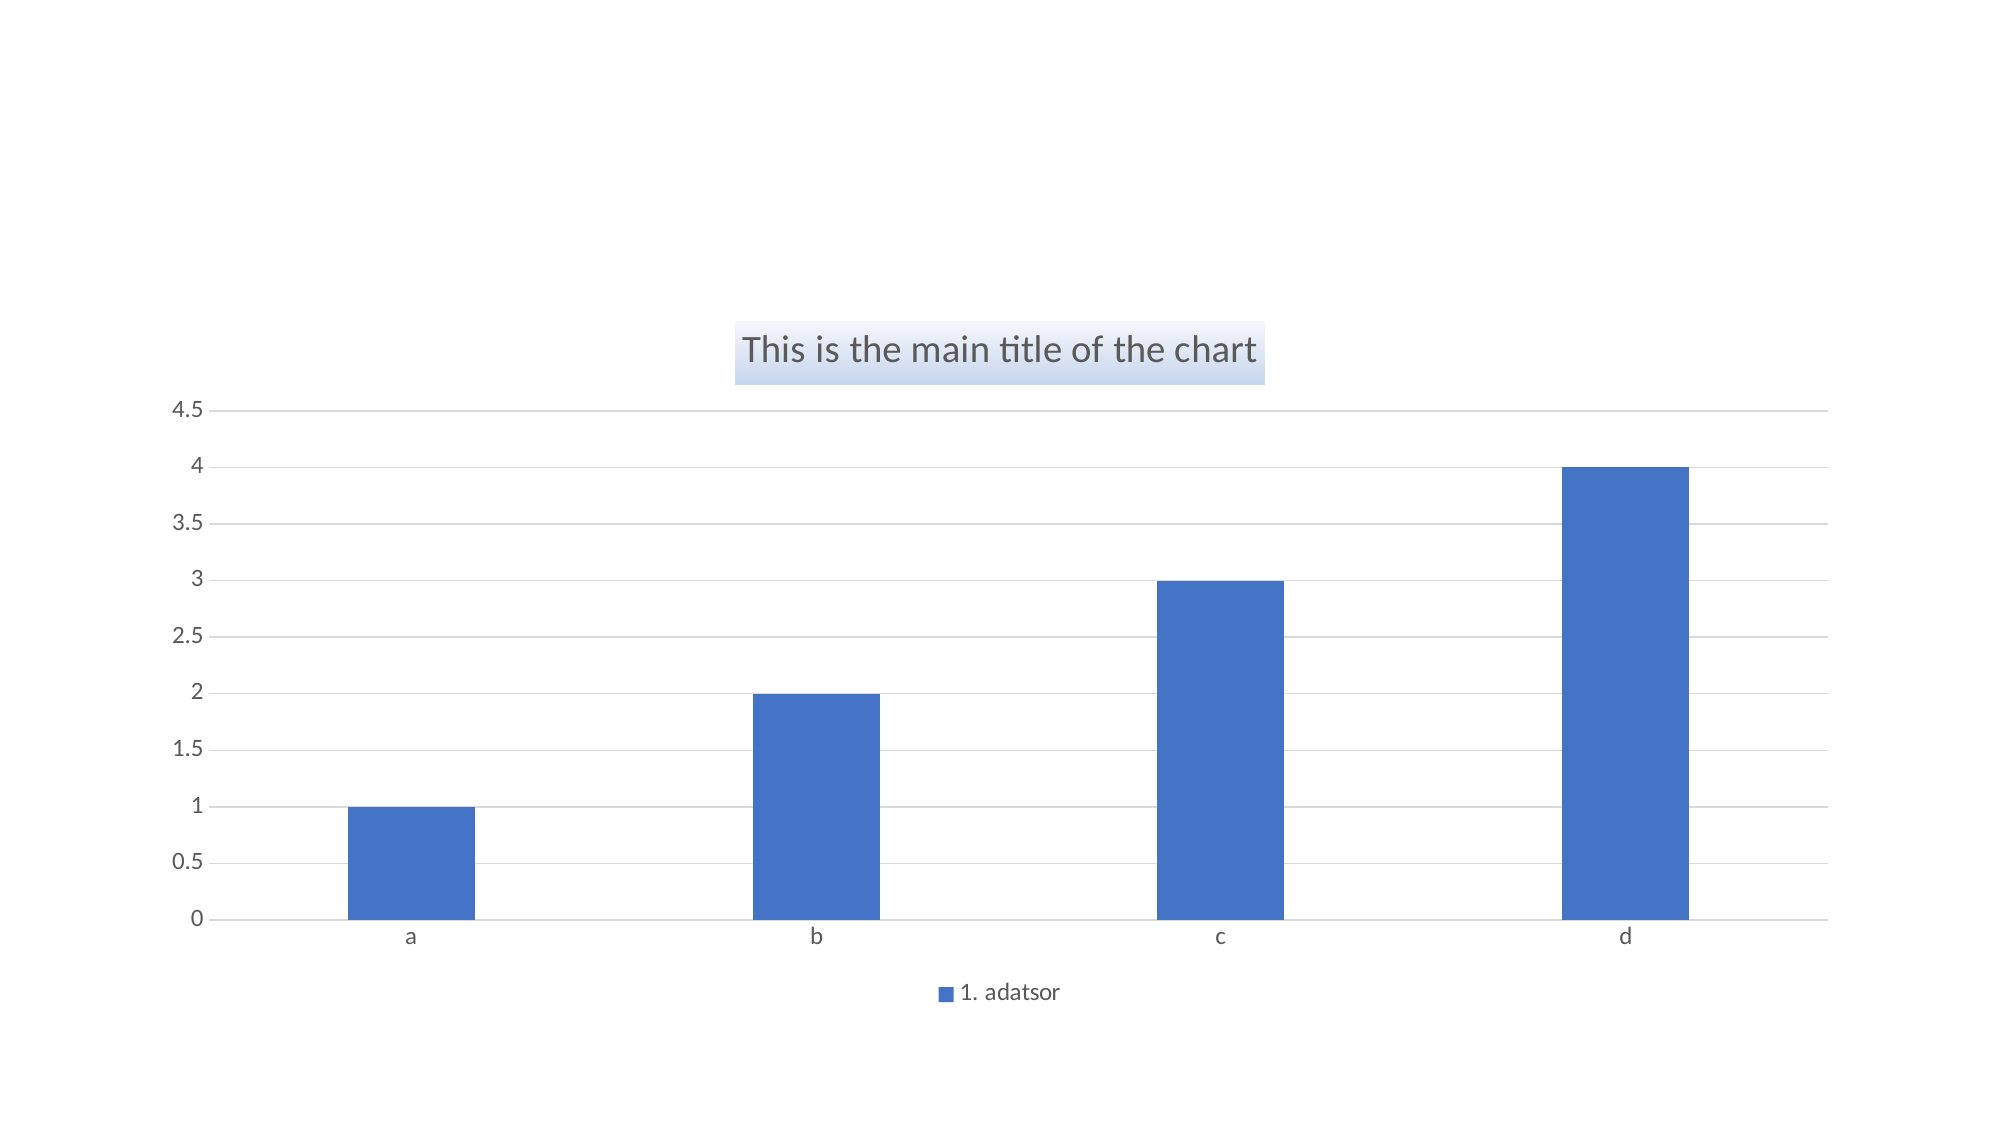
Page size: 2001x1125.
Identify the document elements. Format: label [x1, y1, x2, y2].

chart [137, 299, 1863, 1014]
